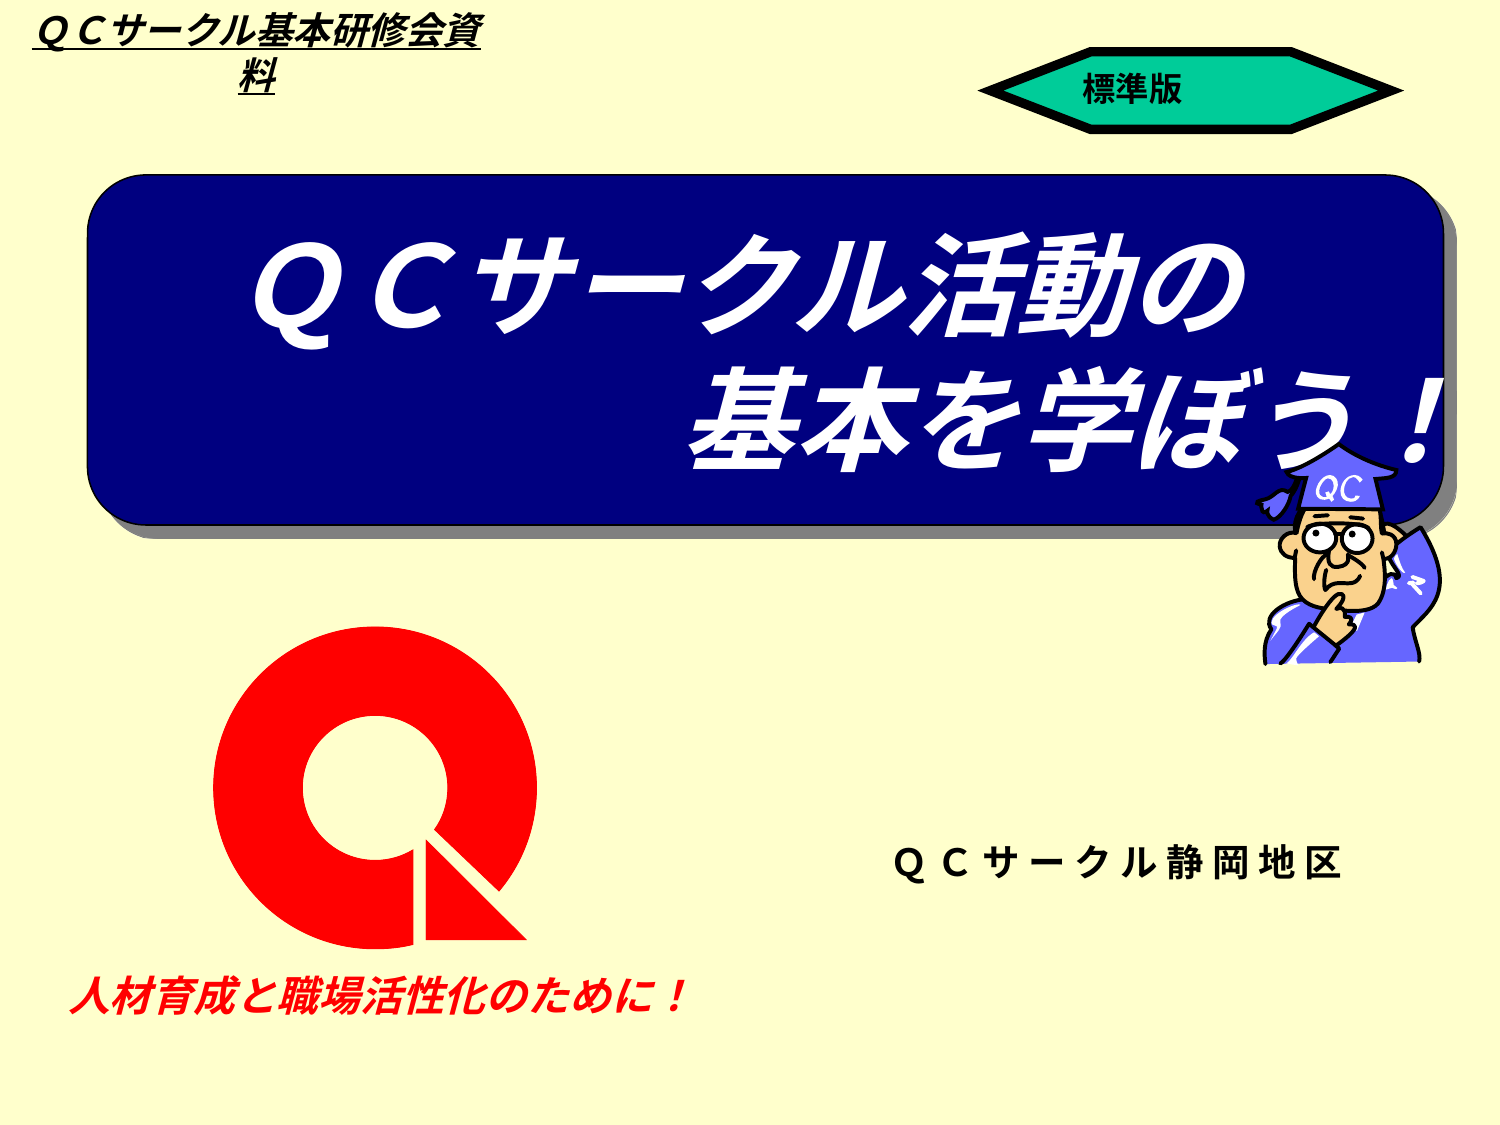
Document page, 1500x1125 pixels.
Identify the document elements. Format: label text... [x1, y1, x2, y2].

text_box Ｑ Ｃ サ ー ク ル 静 岡 地 区 [875, 827, 1458, 892]
text_box ＱＣサークル基本研修会資料 [0, 0, 513, 105]
text_box ＱＣサークル活動の 基本を学ぼう！ [87, 174, 1444, 526]
picture [1246, 441, 1464, 667]
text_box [990, 51, 1392, 130]
picture [212, 625, 538, 951]
text_box 人材育成と職場活性化のために！ [12, 962, 750, 1028]
